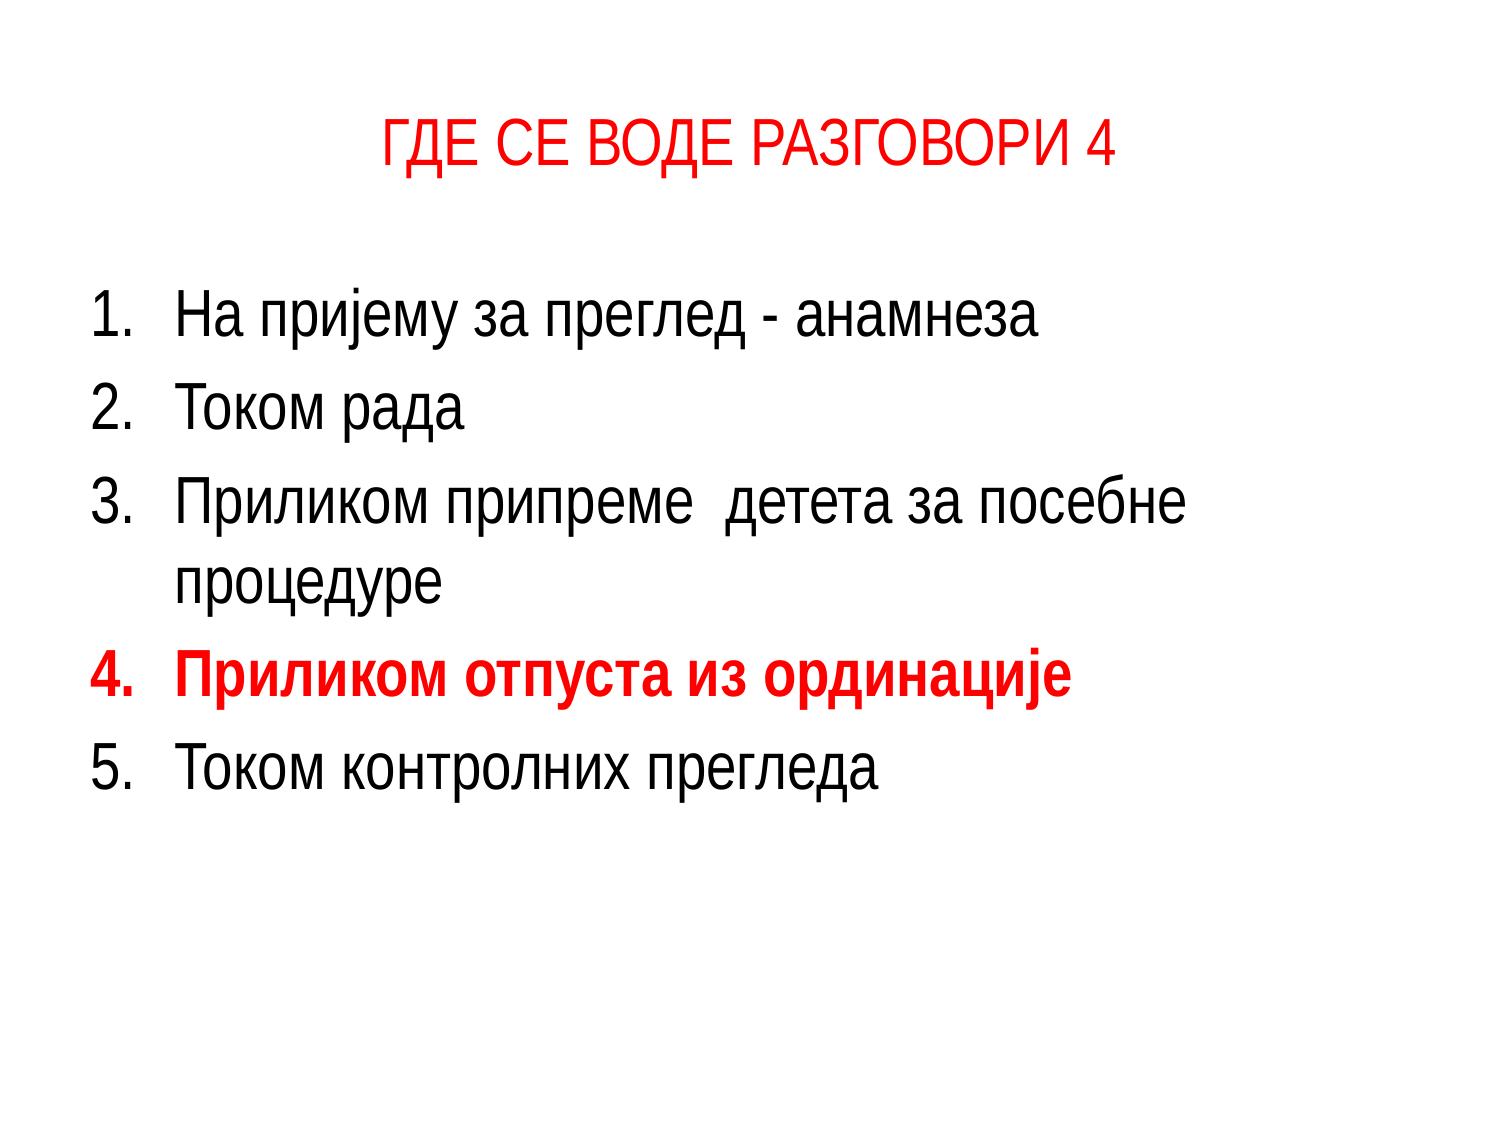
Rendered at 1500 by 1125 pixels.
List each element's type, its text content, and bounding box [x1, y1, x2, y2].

list На пријему за преглед - анамнеза Током рада Приликом припреме детета за посебне процедуре Приликом отпуста из ординације Током контролних прегледа [75, 262, 1425, 1005]
title ГДЕ СЕ ВОДЕ РАЗГОВОРИ 4 [75, 45, 1425, 233]
